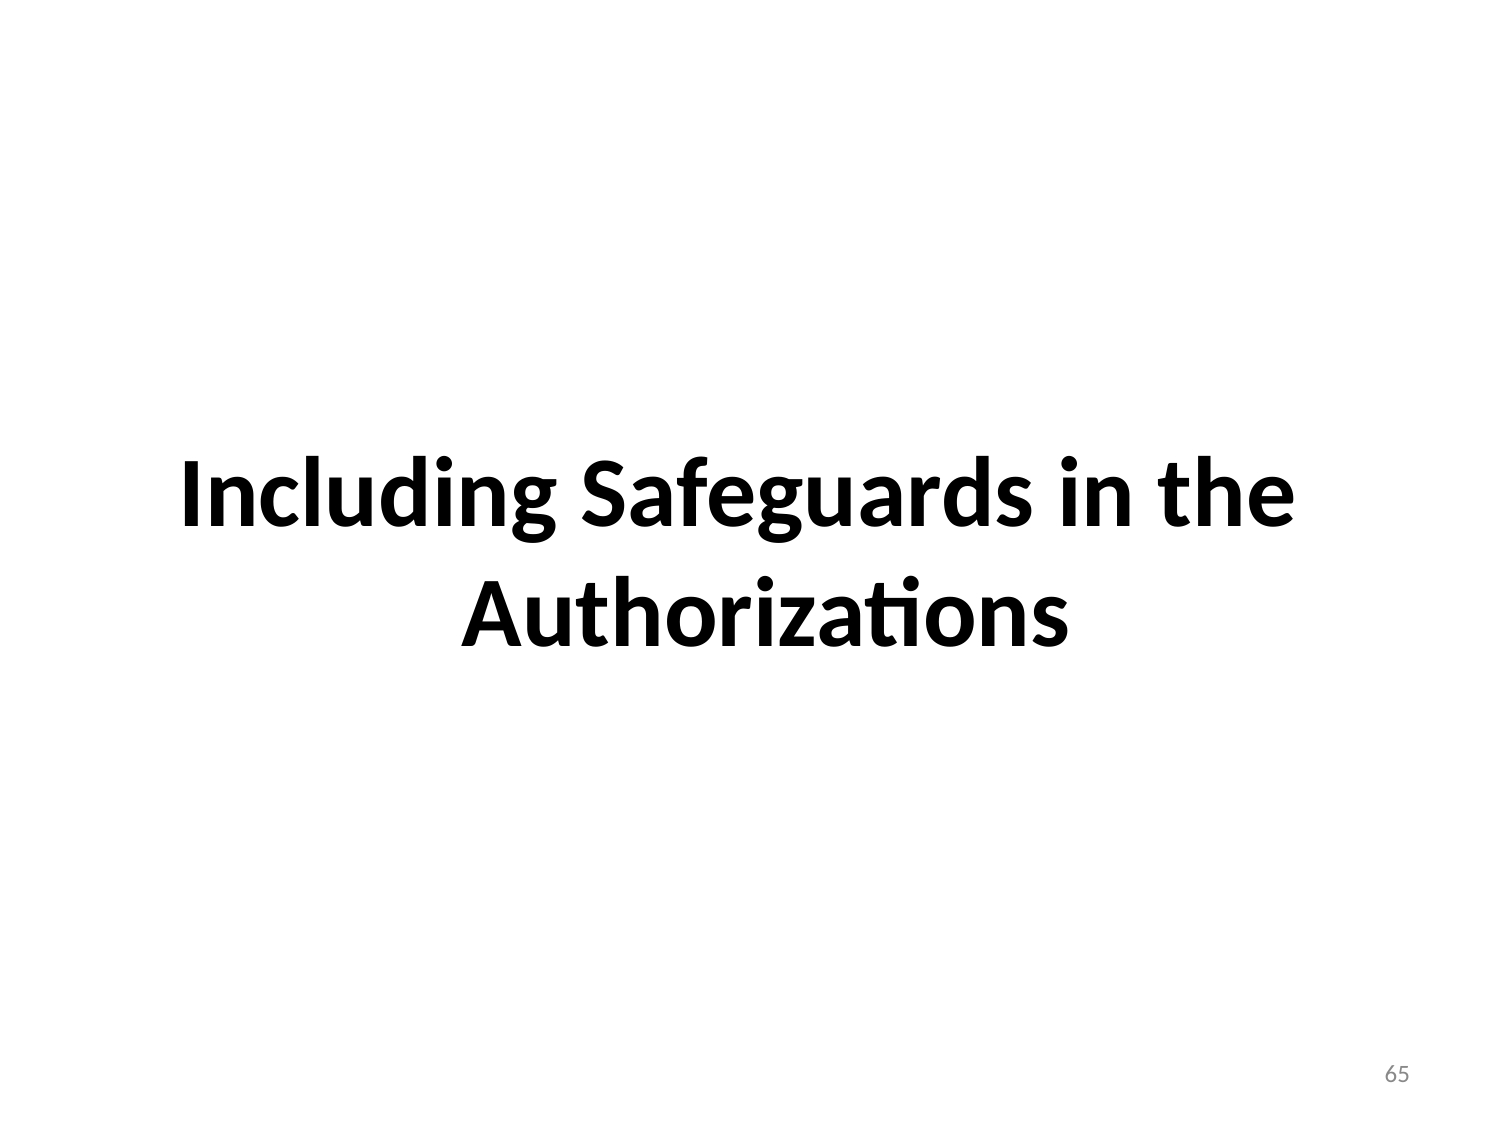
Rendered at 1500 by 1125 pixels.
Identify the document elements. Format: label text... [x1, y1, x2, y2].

slide_number 65 [1074, 1042, 1425, 1103]
list Including Safeguards in the Authorizations [63, 138, 1414, 882]
